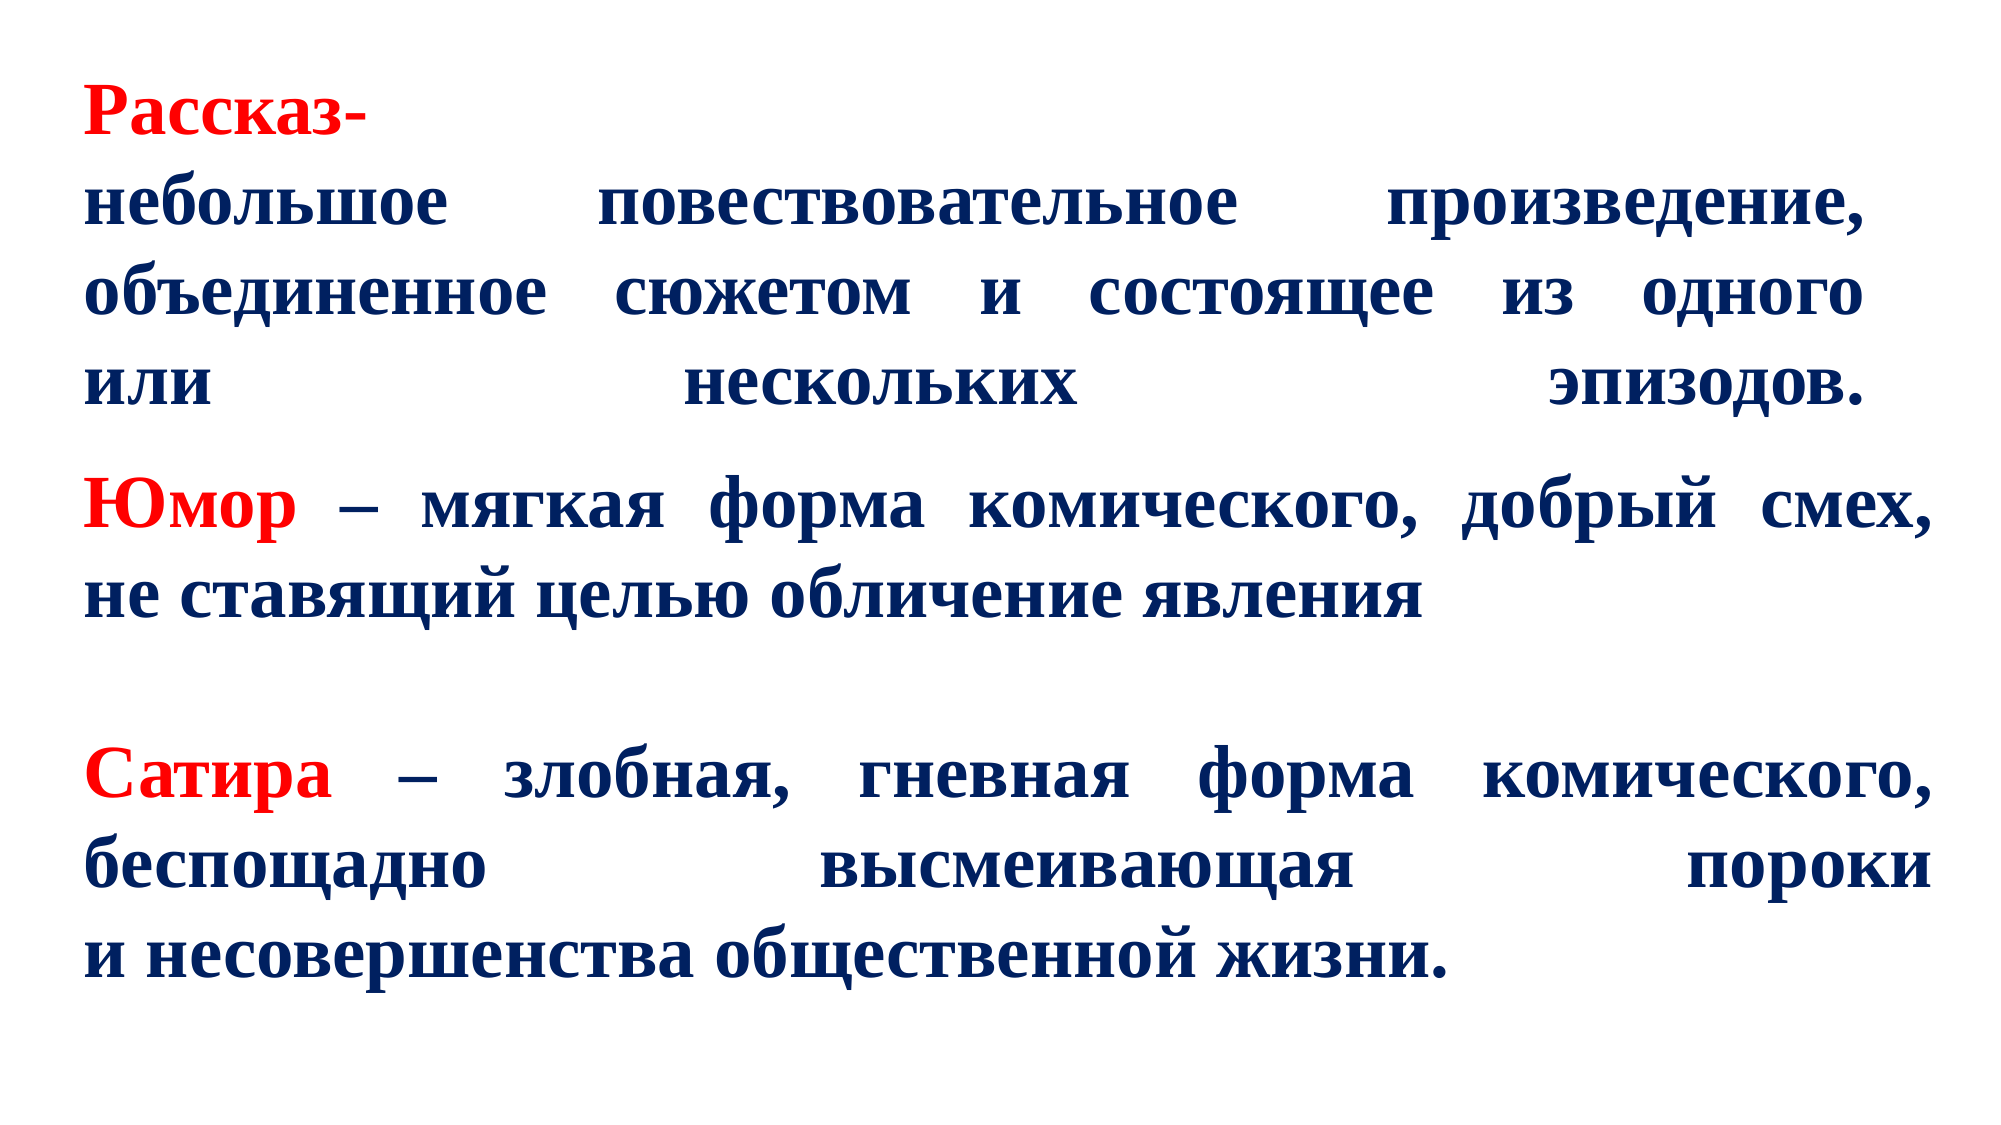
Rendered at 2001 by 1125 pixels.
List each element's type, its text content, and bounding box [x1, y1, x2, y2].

text_box Рассказ- небольшое повествовательное произведение, объединенное сюжетом и состоящее из одного или нескольких эпизодов. [69, 51, 1881, 445]
text_box Юмор – мягкая форма комического, добрый смех, не ставящий целью обличение явления Сатира – злобная, гневная форма комического, беспощадно высмеивающая пороки и несовершенства общественной жизни. [69, 445, 1949, 1125]
